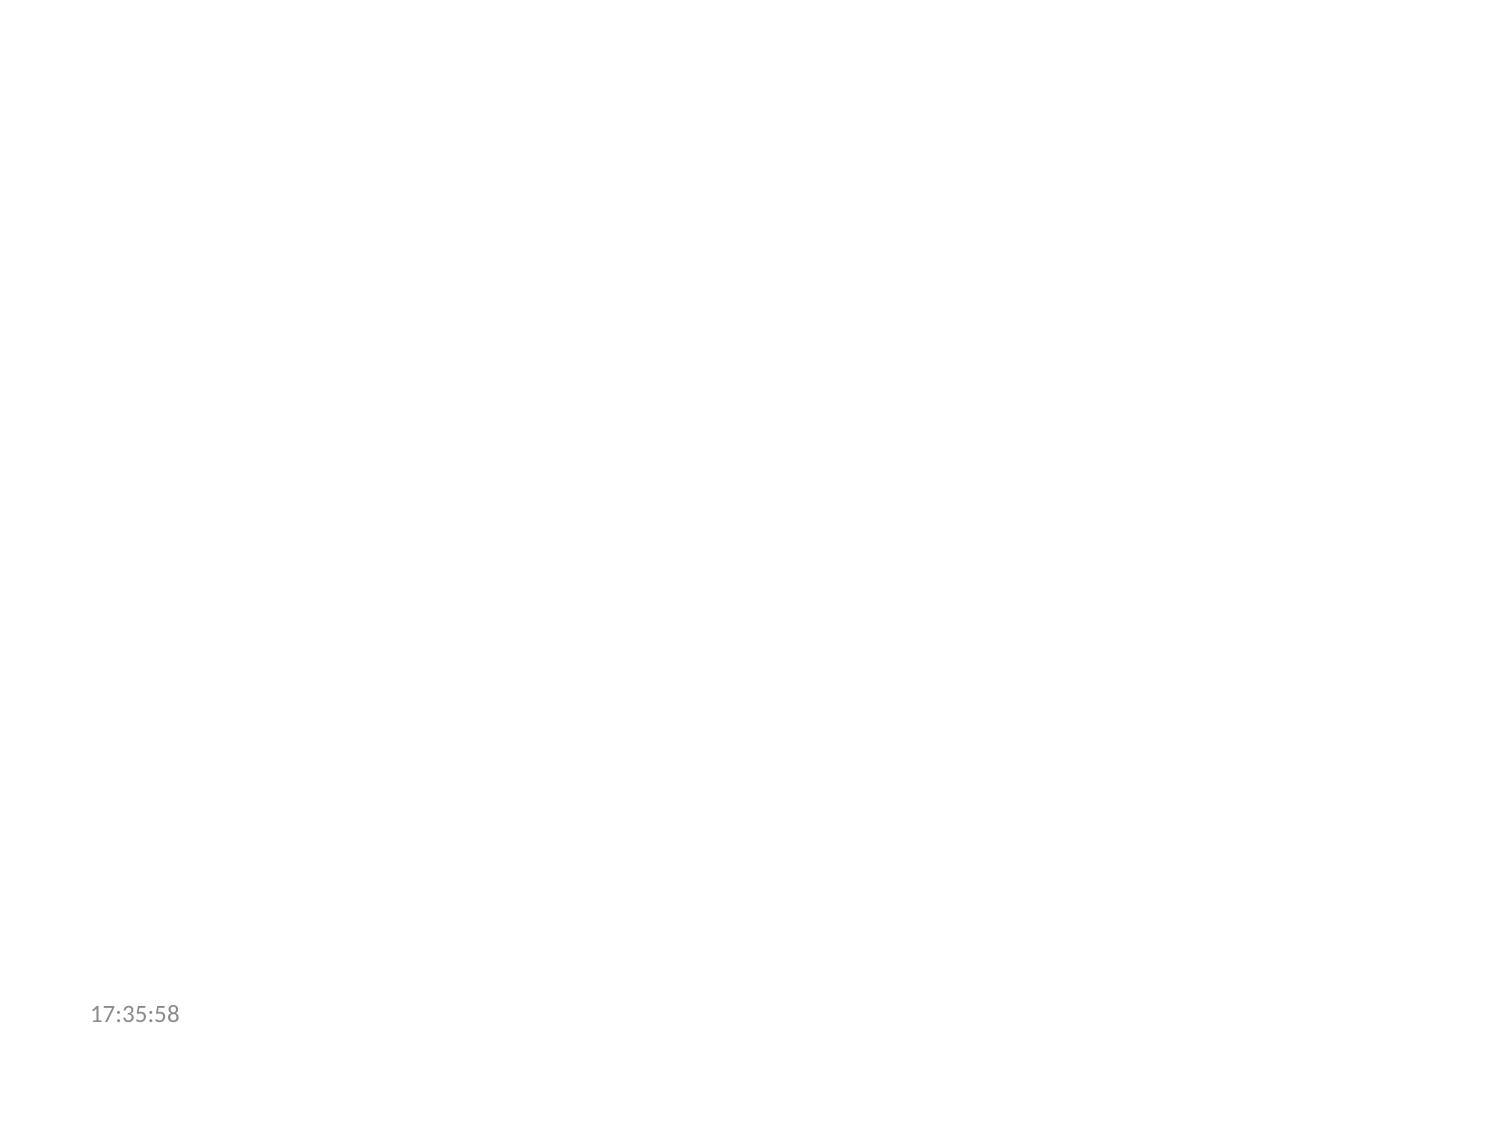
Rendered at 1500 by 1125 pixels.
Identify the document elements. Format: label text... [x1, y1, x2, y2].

text_box 15:35:09 [75, 982, 425, 1043]
